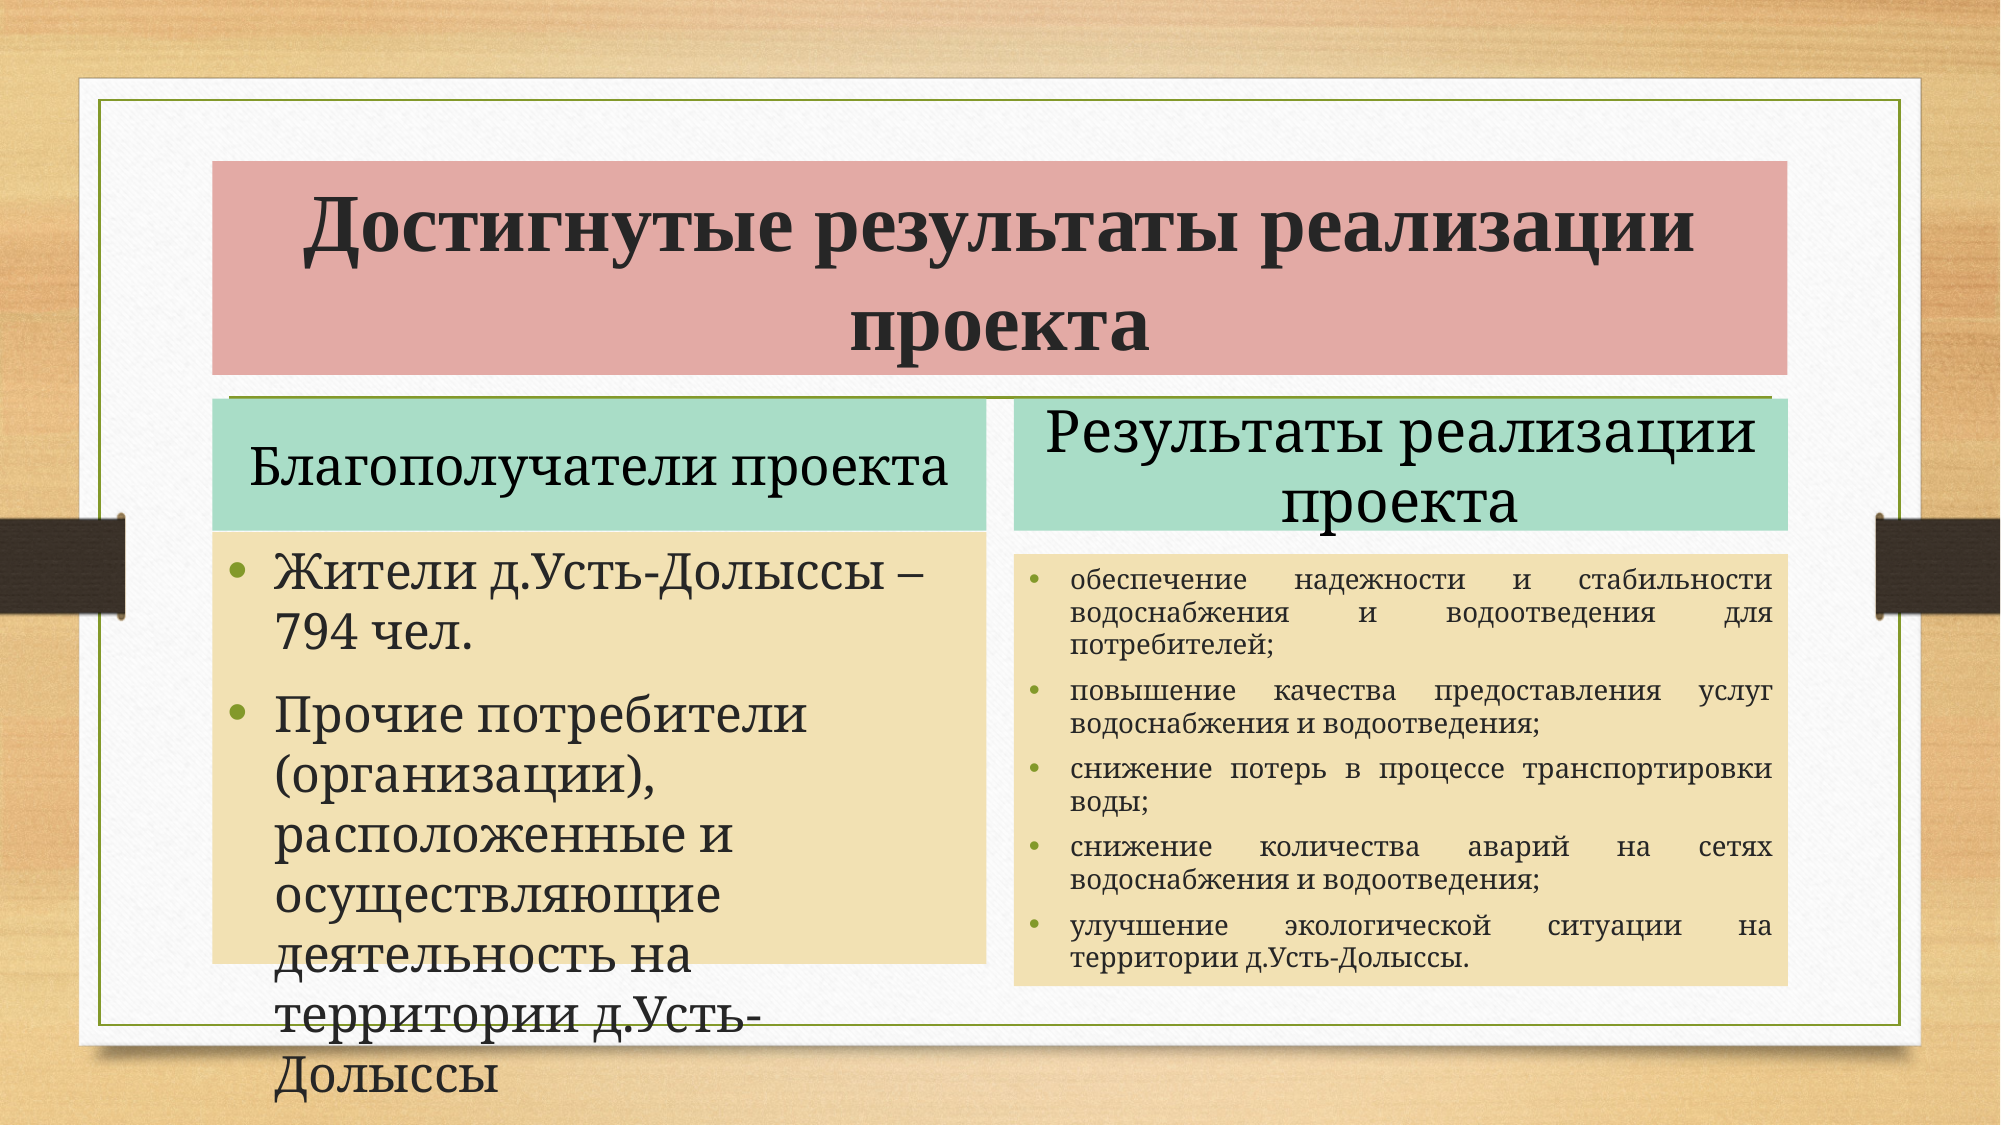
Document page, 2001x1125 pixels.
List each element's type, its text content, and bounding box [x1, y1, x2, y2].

list Благополучатели проекта [212, 398, 987, 531]
list Результаты реализации проекта [1013, 398, 1788, 531]
title Достигнутые результаты реализации проекта [212, 161, 1788, 375]
list обеспечение надежности и стабильности водоснабжения и водоотведения для потребителей; повышение качества предоставления услуг водоснабжения и водоотведения; снижение потерь в процессе транспортировки воды; снижение количества аварий на сетях водоснабжения и водоотведения; улучшение экологической ситуации на территории д.Усть-Долыссы. [1013, 554, 1788, 987]
picture [0, 0, 2001, 1125]
list Жители д.Усть-Долыссы – 794 чел. Прочие потребители (организации), расположенные и осуществляющие деятельность на территории д.Усть-Долыссы [212, 532, 987, 964]
